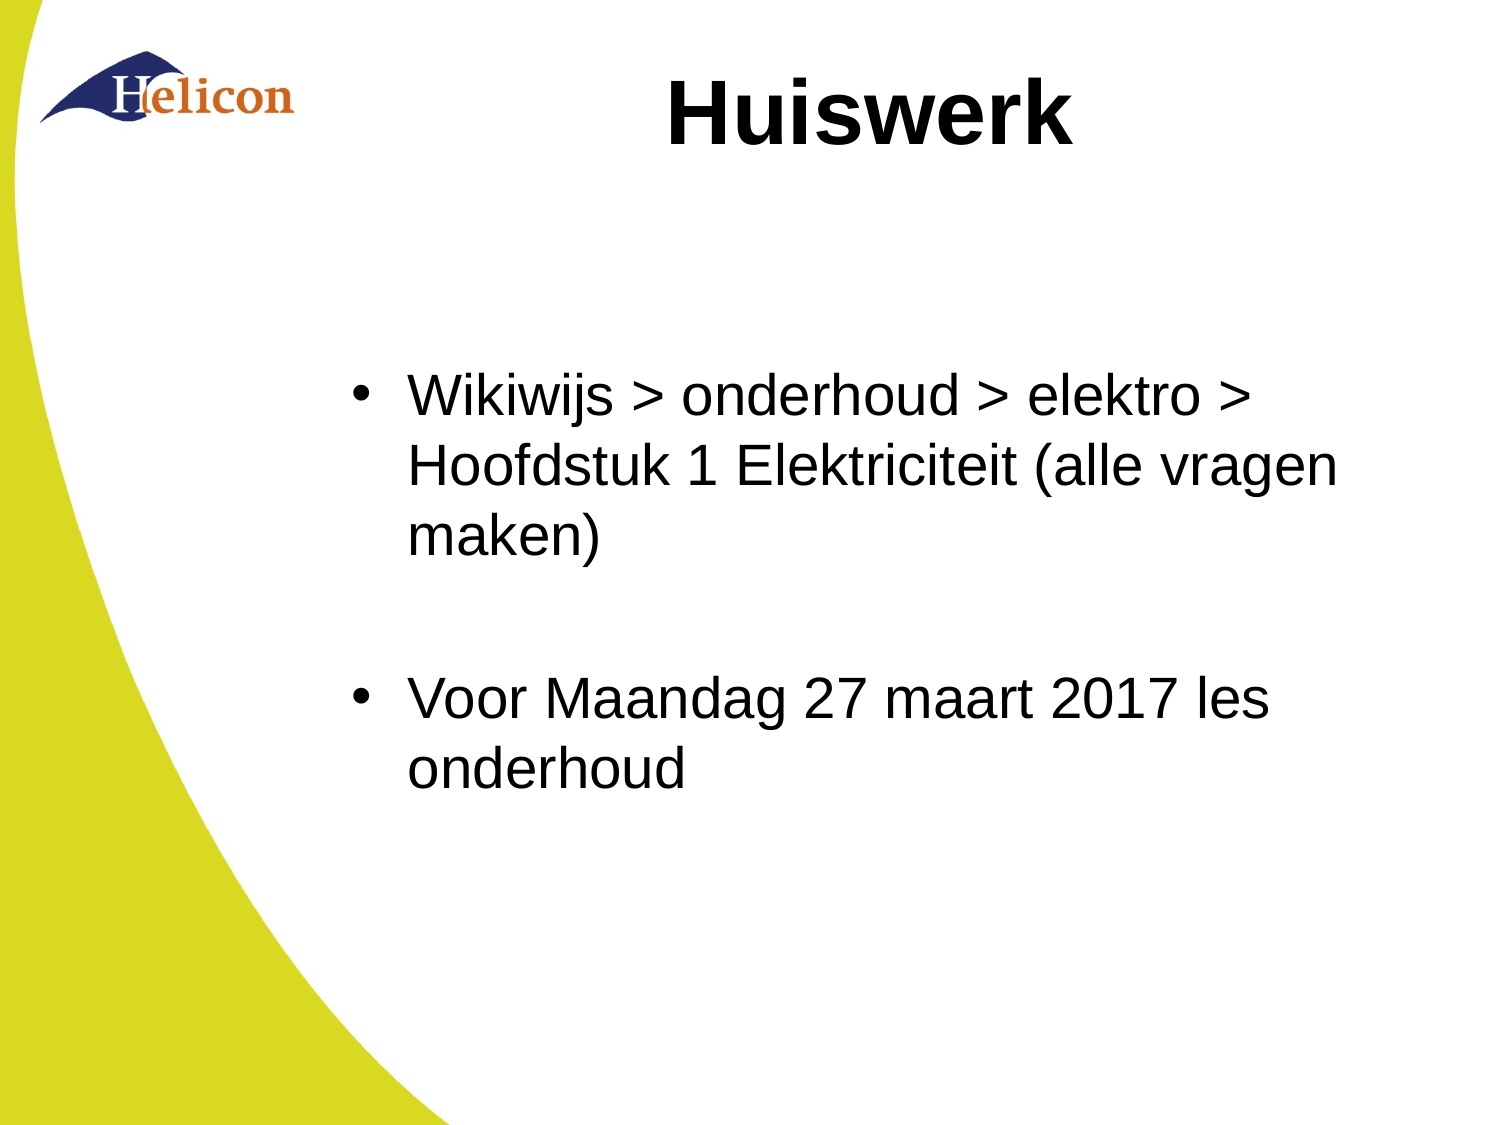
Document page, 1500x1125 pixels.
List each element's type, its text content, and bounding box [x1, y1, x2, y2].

title Huiswerk [324, 54, 1415, 161]
picture [0, 0, 1500, 1125]
list Wikiwijs > onderhoud > elektro > Hoofdstuk 1 Elektriciteit (alle vragen maken) Voor Maandag 27 maart 2017 les onderhoud [336, 349, 1425, 1005]
